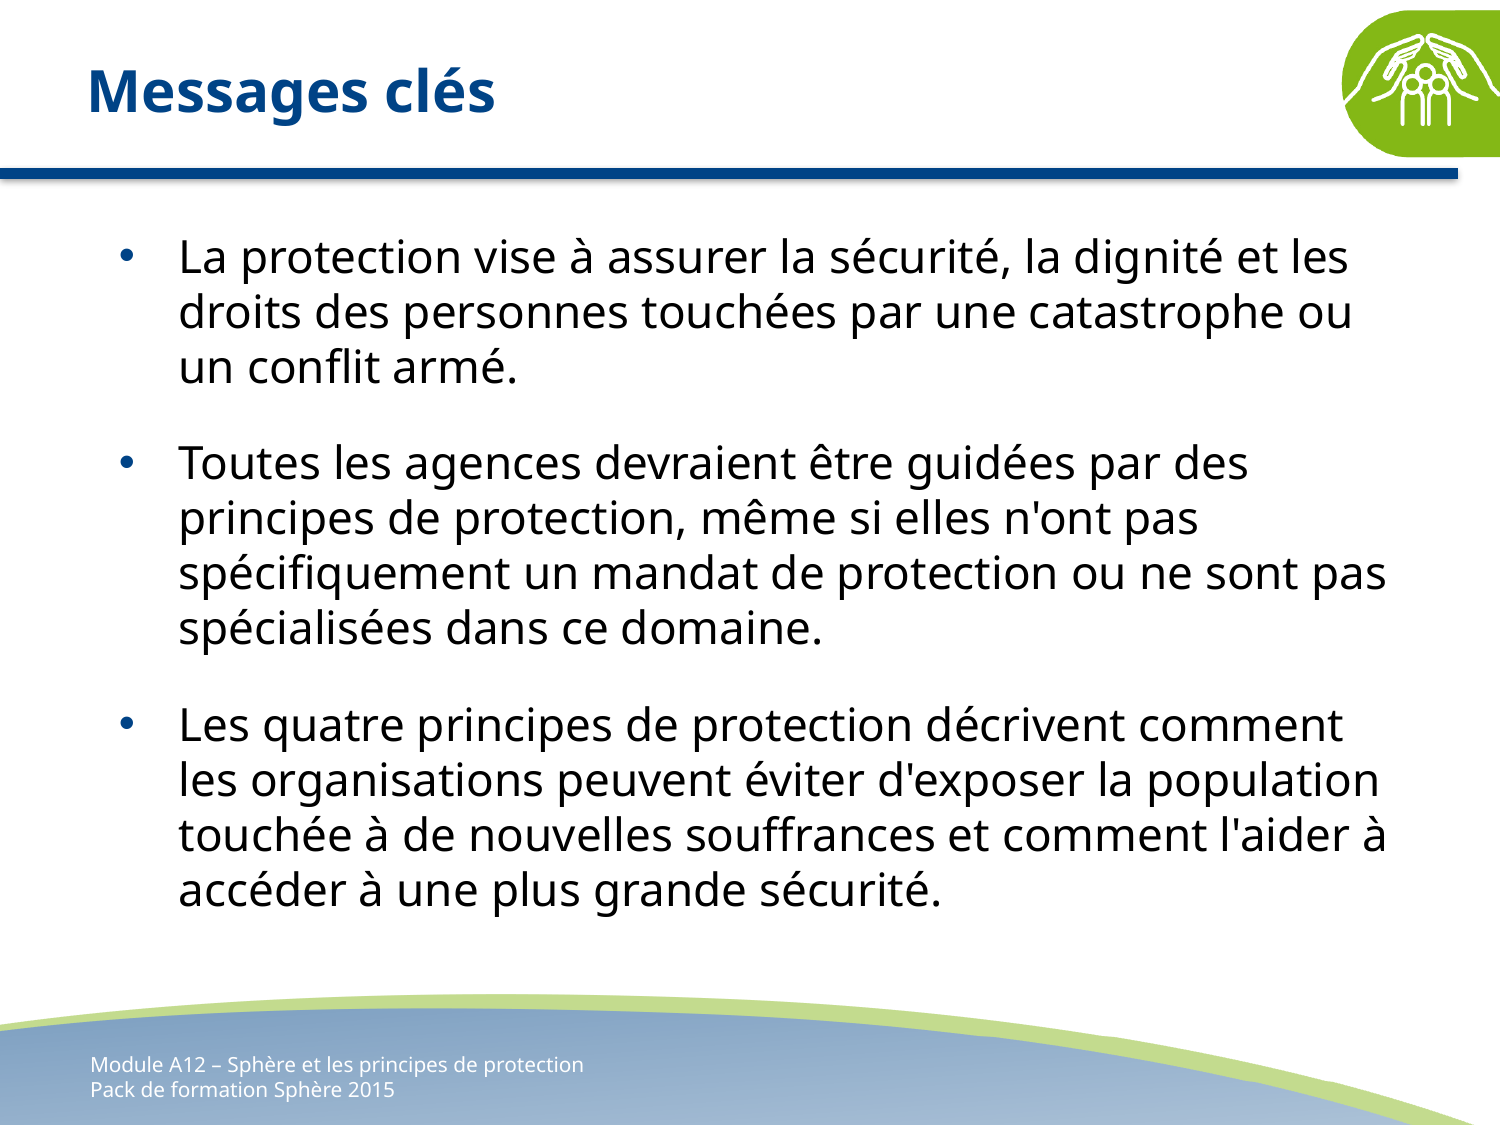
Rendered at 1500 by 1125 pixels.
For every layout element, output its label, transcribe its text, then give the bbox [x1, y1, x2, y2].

list La protection vise à assurer la sécurité, la dignité et les droits des personnes touchées par une catastrophe ou un conflit armé. Toutes les agences devraient être guidées par des principes de protection, même si elles n'ont pas spécifiquement un mandat de protection ou ne sont pas spécialisées dans ce domaine. Les quatre principes de protection décrivent comment les organisations peuvent éviter d'exposer la population touchée à de nouvelles souffrances et comment l'aider à accéder à une plus grande sécurité. [75, 219, 1425, 1005]
picture [1335, 9, 1500, 158]
title Messages clés [75, 0, 1335, 178]
footer Module A12 – Sphère et les principes de protection Pack de formation Sphère 2015 [75, 1046, 1072, 1107]
picture [0, 992, 1500, 1125]
